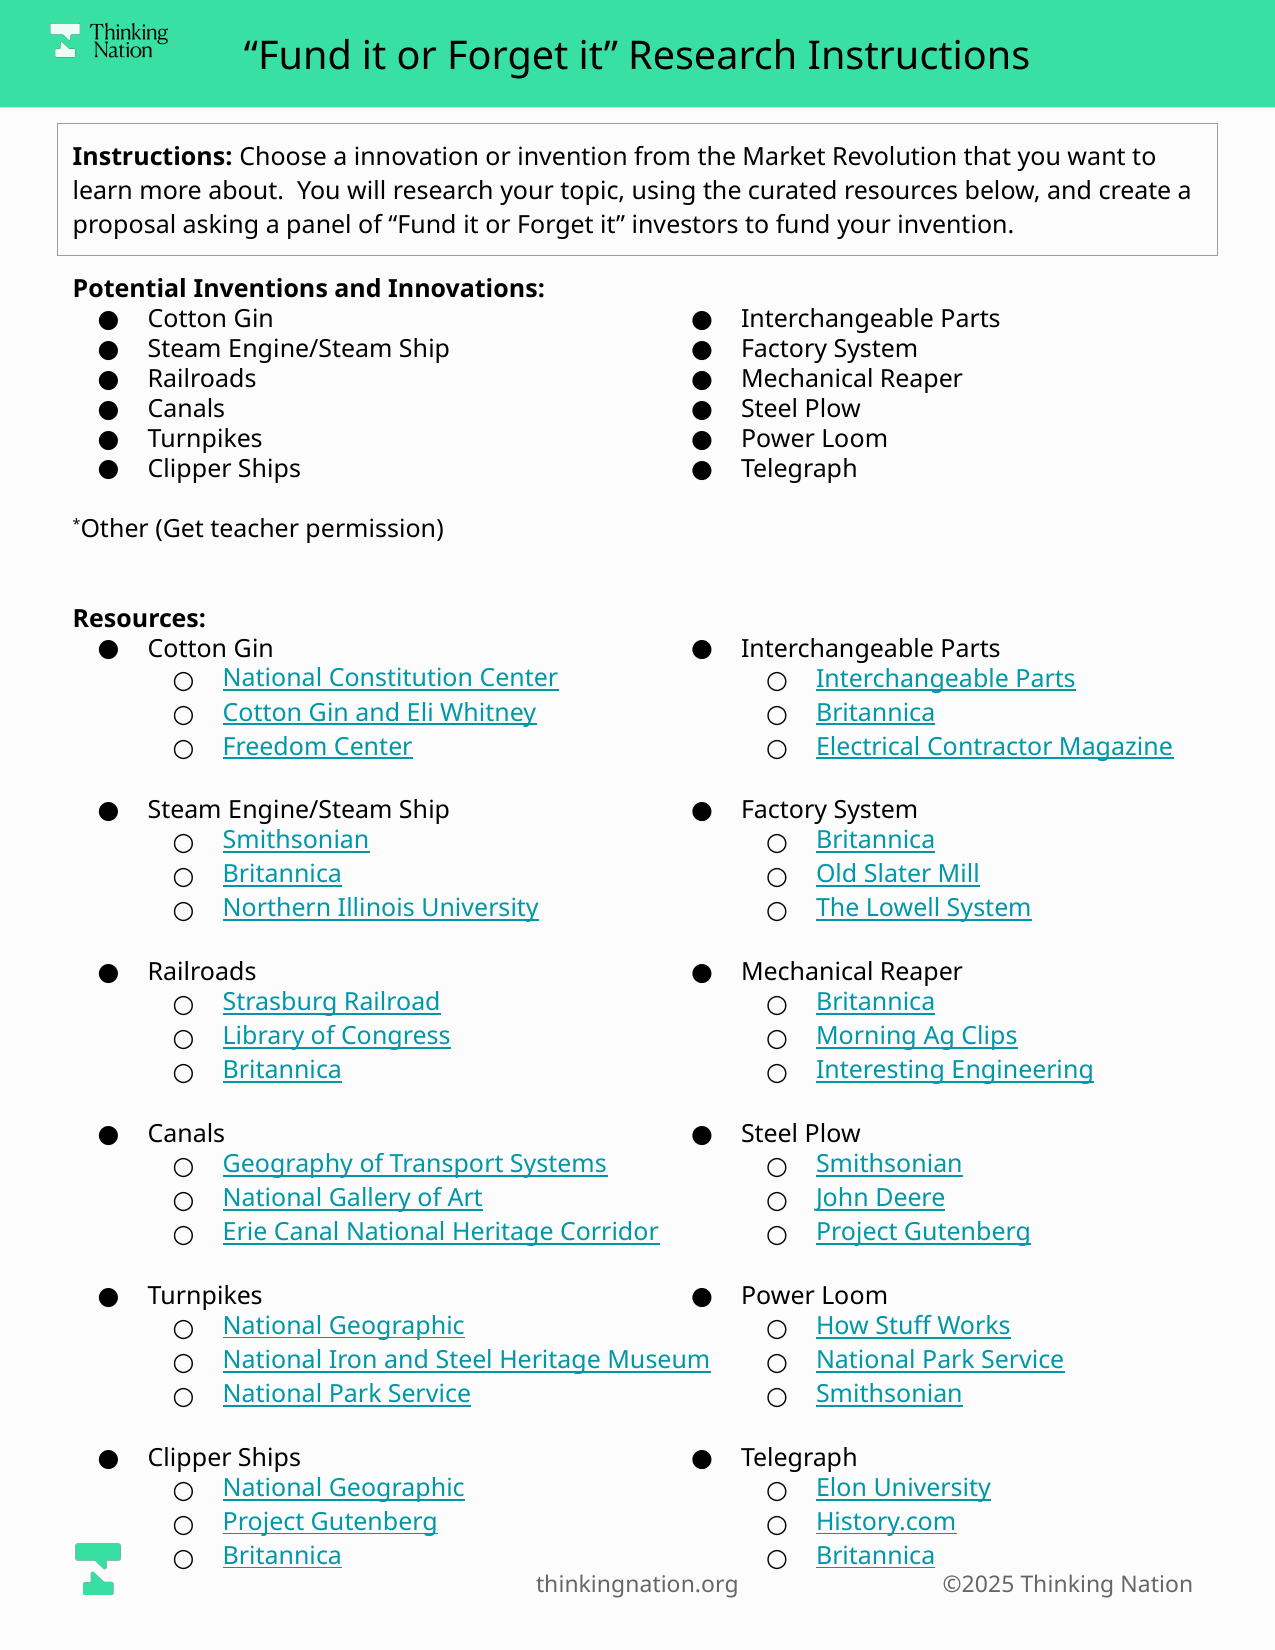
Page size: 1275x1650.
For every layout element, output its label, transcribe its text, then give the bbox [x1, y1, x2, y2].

text_box Interchangeable Parts Factory System Mechanical Reaper Steel Plow Power Loom Telegraph [651, 287, 1144, 498]
table_header Instructions: Choose a innovation or invention from the Market Revolution that you want to learn more about. You will research your topic, using the curated resources below, and create a proposal asking a panel of “Fund it or Forget it” investors to fund your invention. [58, 124, 1217, 255]
picture [62, 1533, 134, 1605]
text_box “Fund it or Forget it” Research Instructions [0, 0, 1275, 108]
text_box Potential Inventions and Innovations: Cotton Gin Steam Engine/Steam Ship Railroads Canals Turnpikes Clipper Ships *Other (Get teacher permission) Resources: Cotton Gin National Constitution Center Cotton Gin and Eli Whitney Freedom Center Steam Engine/Steam Ship Smithsonian Britannica Northern Illinois University Railroads Strasburg Railroad Library of Congress Britannica Canals Geography of Transport Systems National Gallery of Art Erie Canal National Heritage Corridor Turnpikes National Geographic National Iron and Steel Heritage Museum National Park Service Clipper Ships National Geographic Project Gutenberg Britannica [57, 257, 1218, 1619]
text_box Interchangeable Parts Interchangeable Parts Britannica Electrical Contractor Magazine Factory System Britannica Old Slater Mill The Lowell System Mechanical Reaper Britannica Morning Ag Clips Interesting Engineering Steel Plow Smithsonian John Deere Project Gutenberg Power Loom How Stuff Works National Park Service Smithsonian Telegraph Elon University History.com Britannica [651, 617, 1218, 1589]
picture [36, 12, 172, 69]
